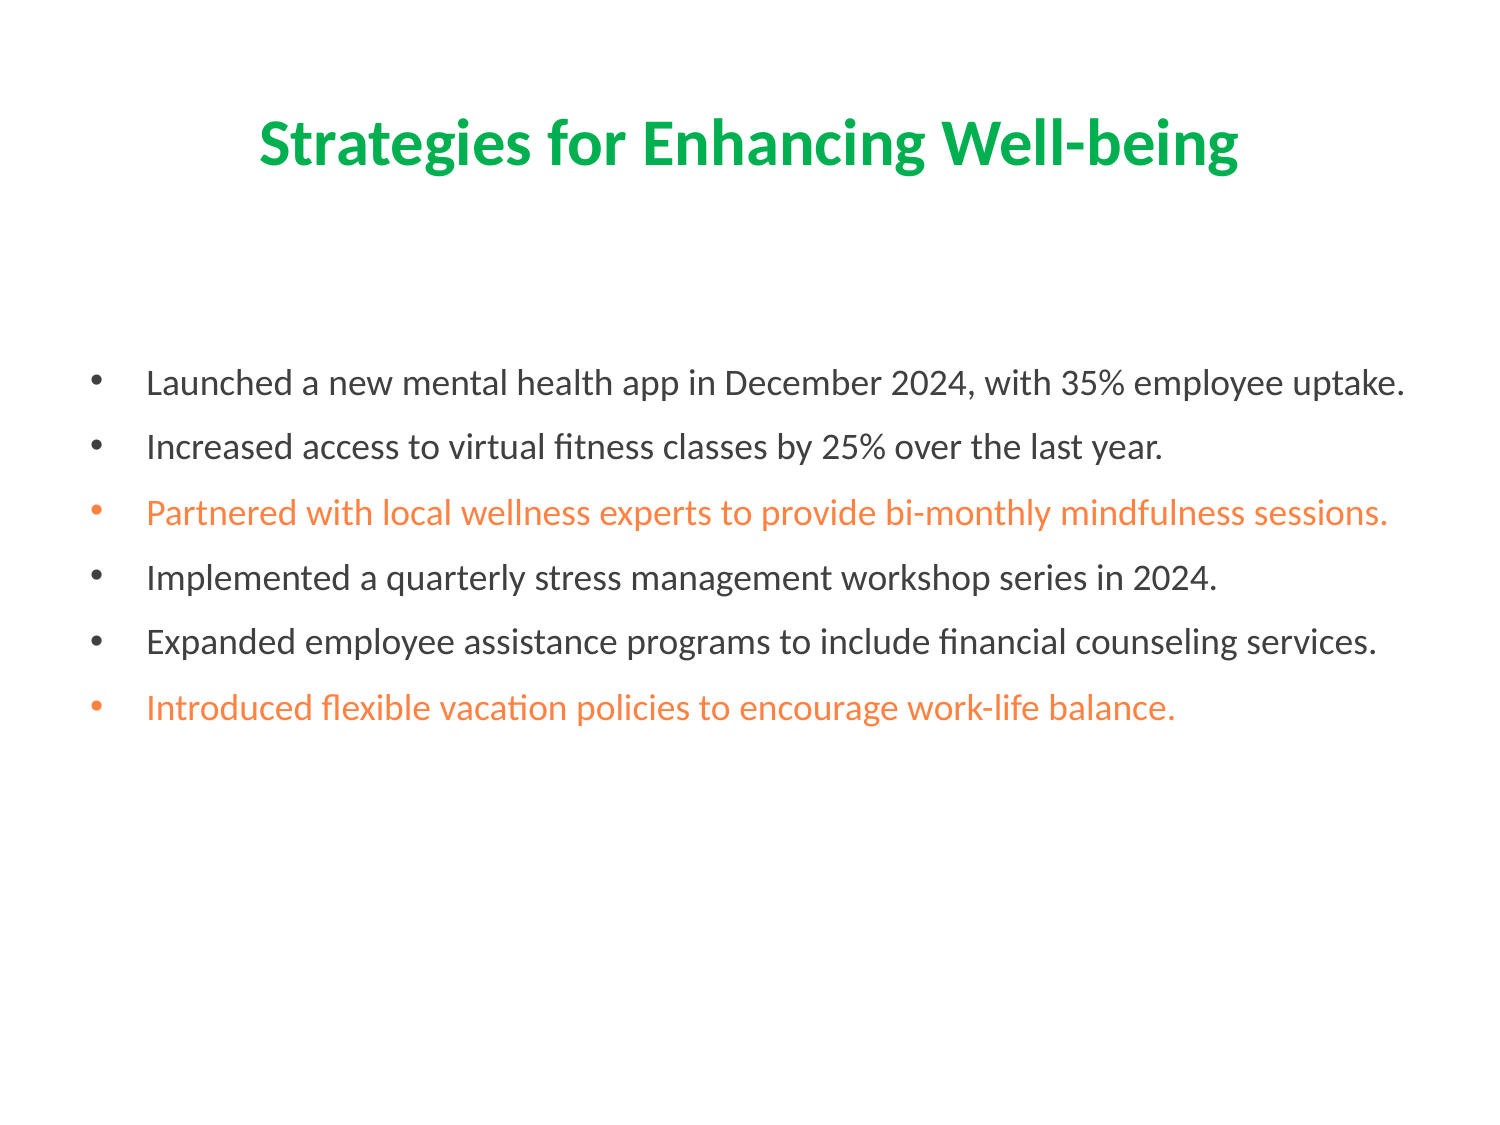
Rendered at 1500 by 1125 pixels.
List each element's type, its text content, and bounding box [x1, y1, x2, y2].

title Strategies for Enhancing Well-being [75, 45, 1425, 233]
list Launched a new mental health app in December 2024, with 35% employee uptake. Increased access to virtual fitness classes by 25% over the last year. Partnered with local wellness experts to provide bi-monthly mindfulness sessions. Implemented a quarterly stress management workshop series in 2024. Expanded employee assistance programs to include financial counseling services. Introduced flexible vacation policies to encourage work-life balance. [75, 262, 1425, 1005]
